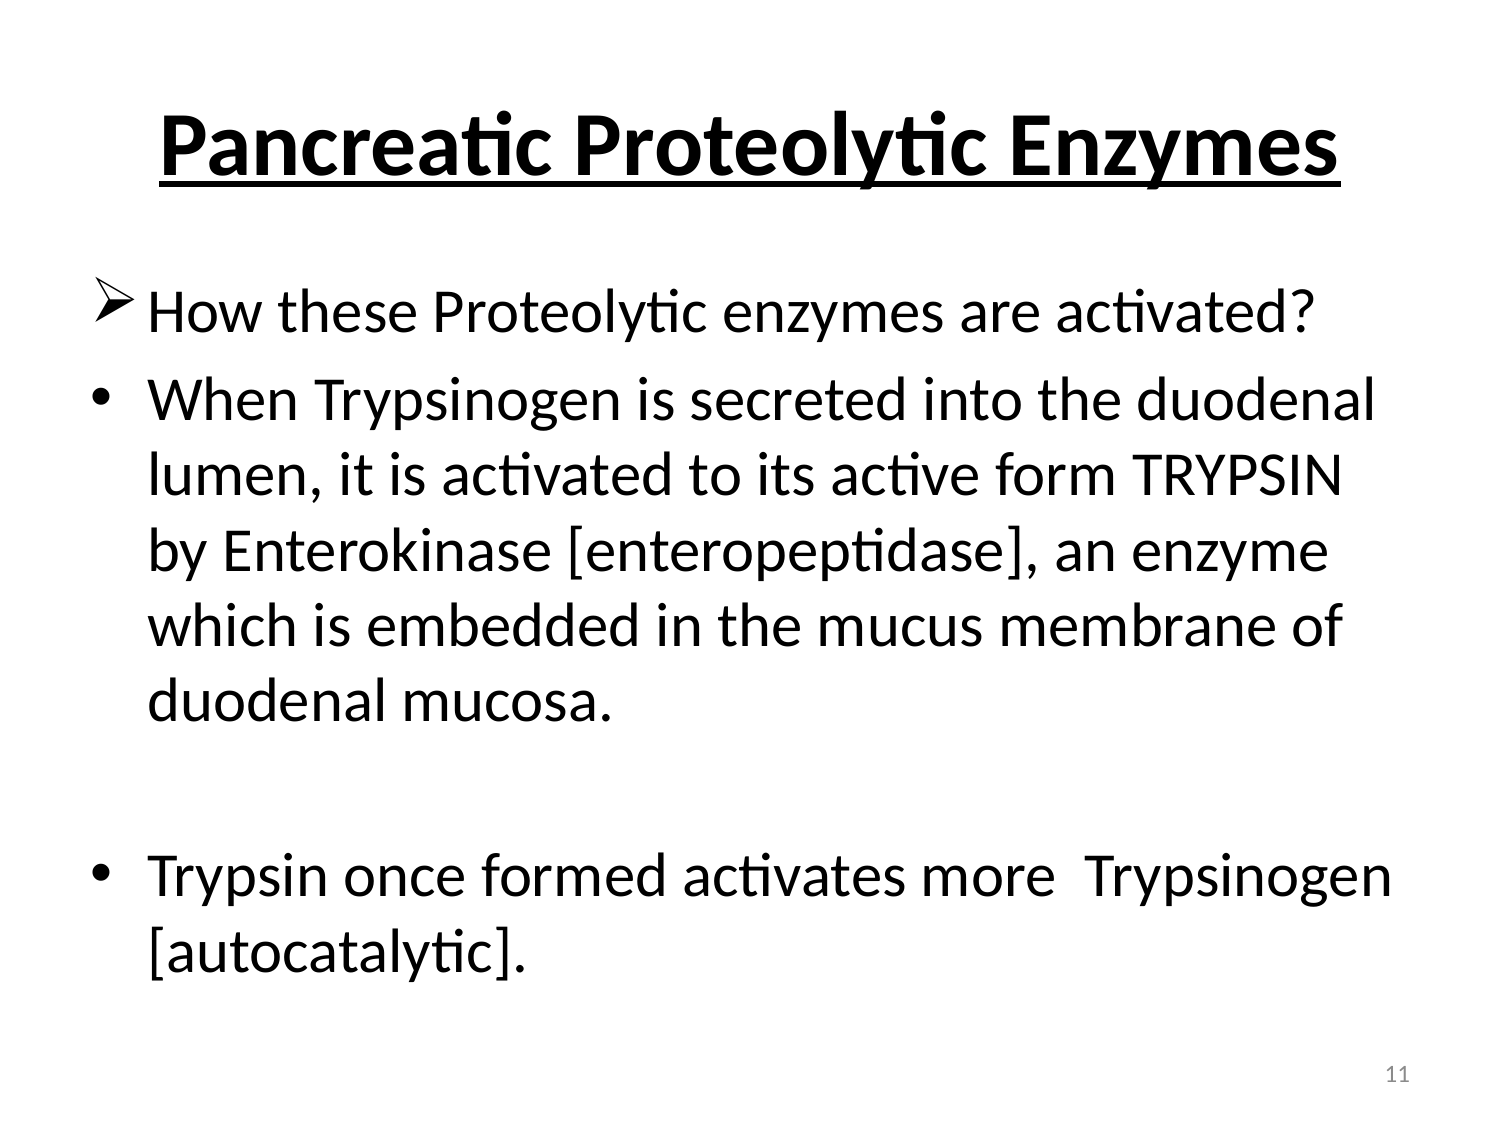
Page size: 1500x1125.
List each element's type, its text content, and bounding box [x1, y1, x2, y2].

list How these Proteolytic enzymes are activated? When Trypsinogen is secreted into the duodenal lumen, it is activated to its active form TRYPSIN by Enterokinase [enteropeptidase], an enzyme which is embedded in the mucus membrane of duodenal mucosa. Trypsin once formed activates more Trypsinogen [autocatalytic]. [75, 262, 1425, 1005]
slide_number 11 [1074, 1042, 1425, 1103]
title Pancreatic Proteolytic Enzymes [75, 45, 1425, 233]
